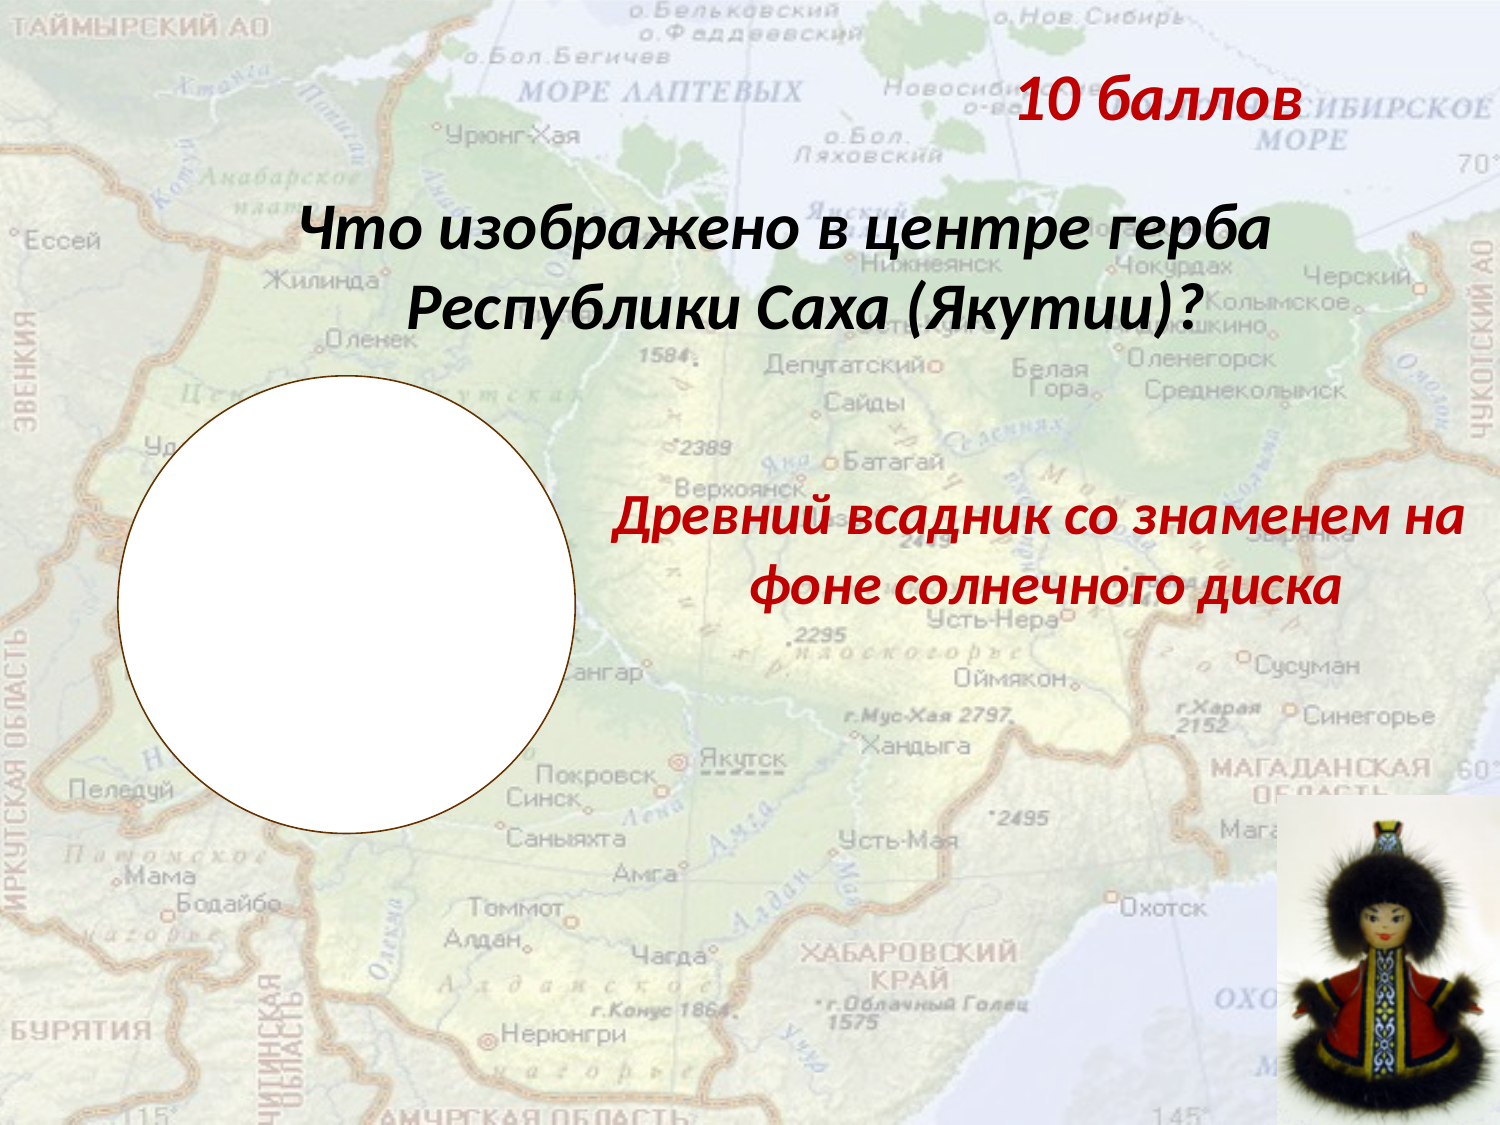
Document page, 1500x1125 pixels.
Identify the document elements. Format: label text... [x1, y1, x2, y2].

picture [116, 374, 579, 837]
list Что изображено в центре герба Республики Саха (Якутии)? [210, 175, 1360, 359]
picture [1277, 795, 1500, 1125]
text_box 10 баллов [997, 46, 1320, 142]
text_box Древний всадник со знаменем на фоне солнечного диска [597, 468, 1495, 694]
